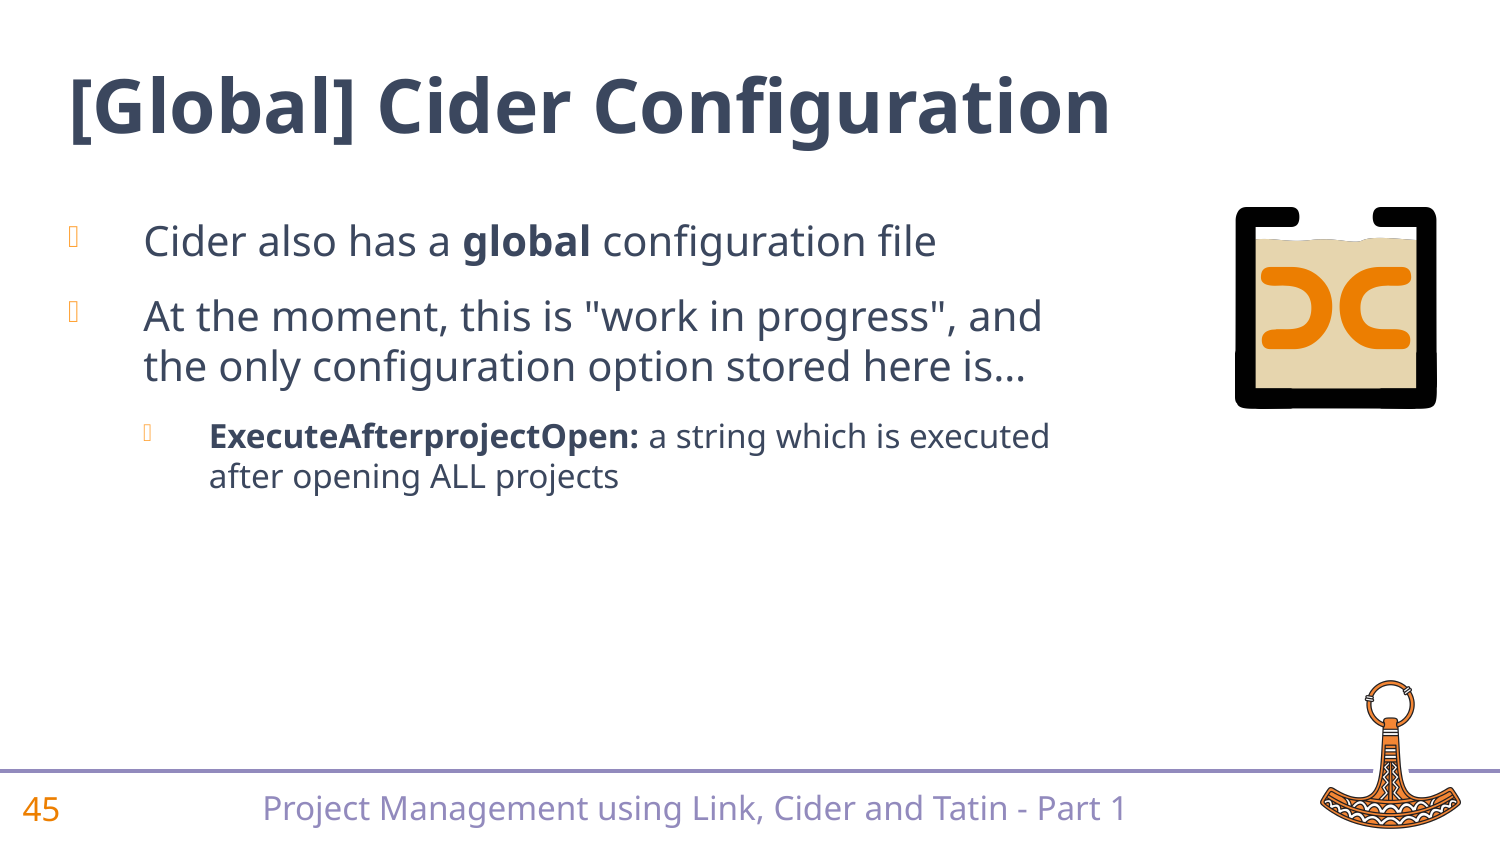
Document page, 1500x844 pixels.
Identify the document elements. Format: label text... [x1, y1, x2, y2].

picture [1235, 207, 1437, 409]
list Cider also has a global configuration file At the moment, this is "work in progress", and the only configuration option stored here is… ExecuteAfterprojectOpen: a string which is executed after opening ALL projects [53, 207, 1132, 609]
title [Global] Cider Configuration [53, 43, 1203, 157]
picture [1320, 680, 1461, 829]
